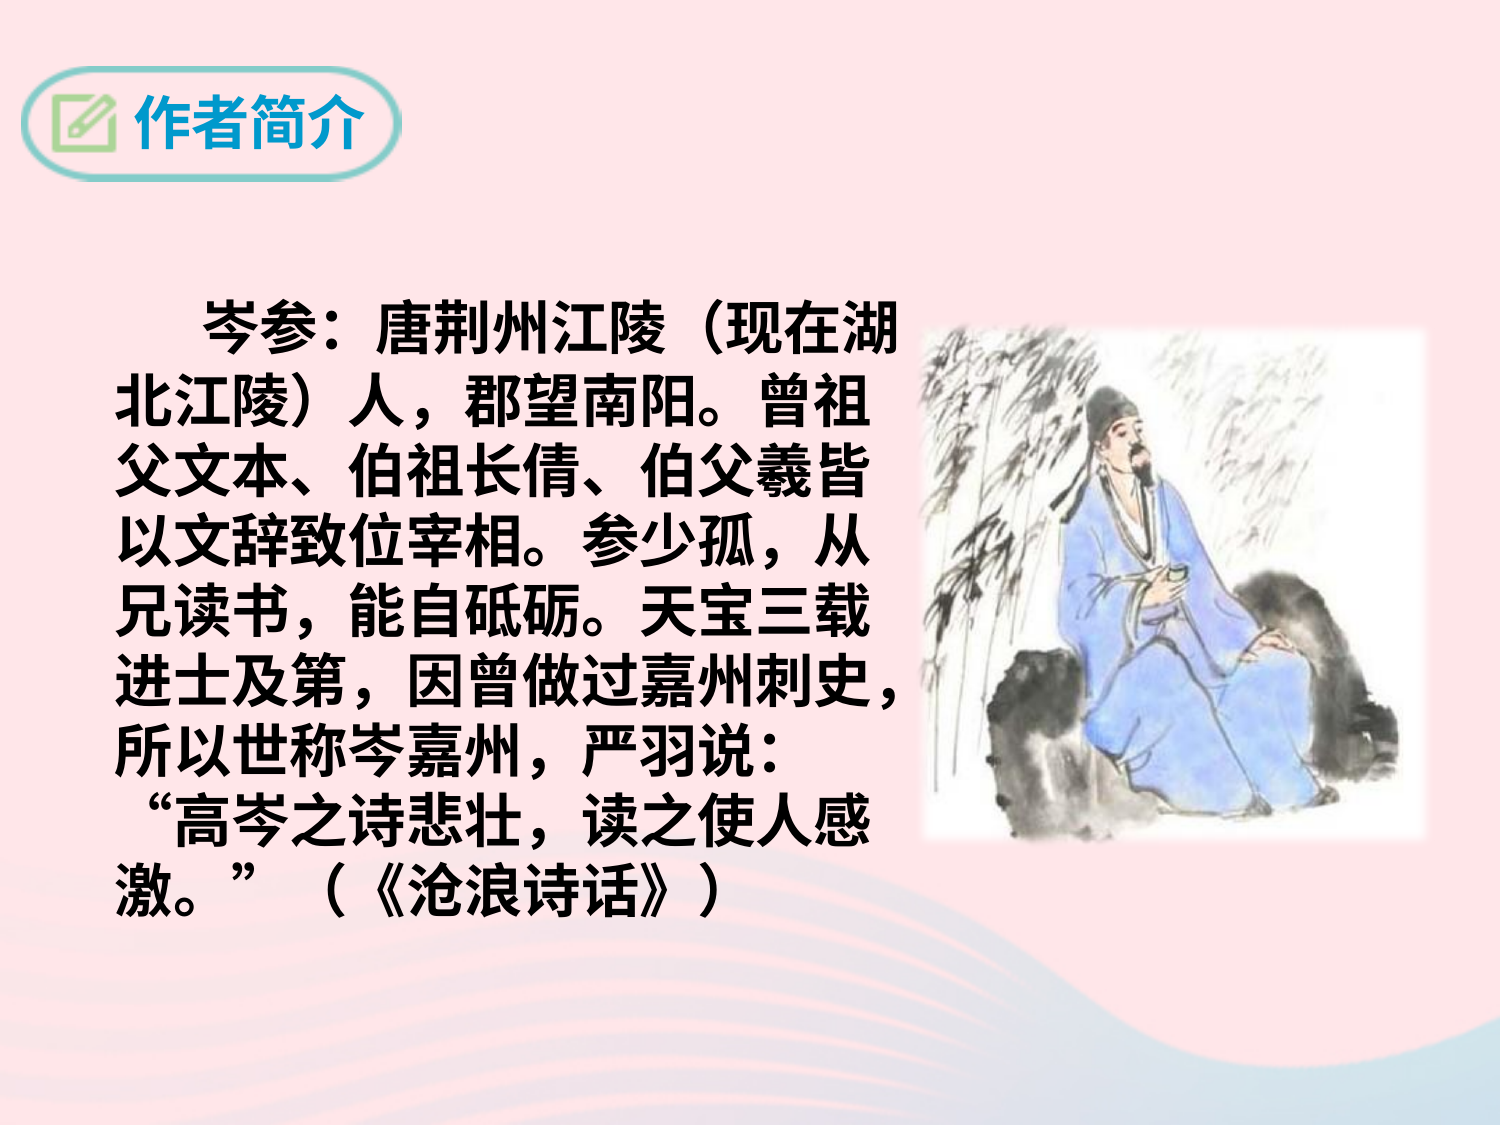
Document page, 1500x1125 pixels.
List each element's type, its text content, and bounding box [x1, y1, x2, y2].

picture [0, 0, 1500, 1125]
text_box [20, 66, 402, 182]
text_box 岑参：唐荆州江陵（现在湖北江陵）人，郡望南阳。曾祖父文本、伯祖长倩、伯父羲皆以文辞致位宰相。参少孤，从兄读书，能自砥砺。天宝三载进士及第，因曾做过嘉州刺史，所以世称岑嘉州，严羽说：“高岑之诗悲壮，读之使人感激。”（《沧浪诗话》） [100, 267, 923, 1031]
